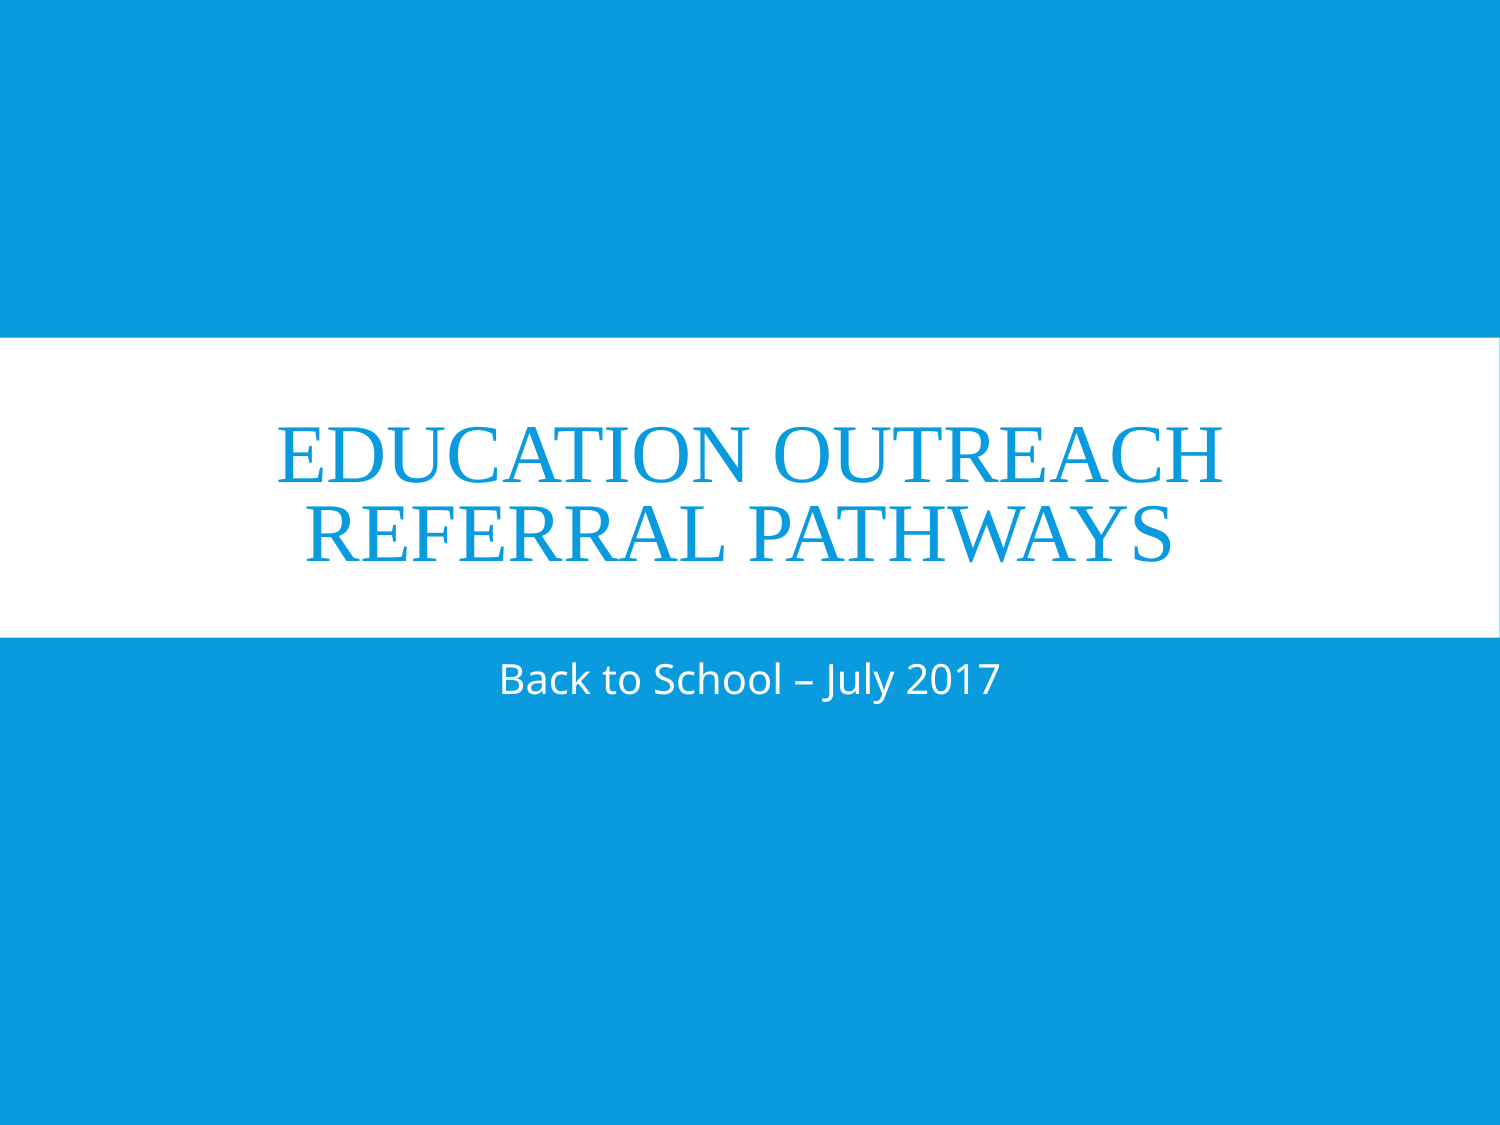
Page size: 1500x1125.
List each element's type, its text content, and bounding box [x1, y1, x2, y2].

title Education Outreach referral pathways [45, 355, 1457, 641]
subtitle Back to School – July 2017 [187, 651, 1313, 867]
